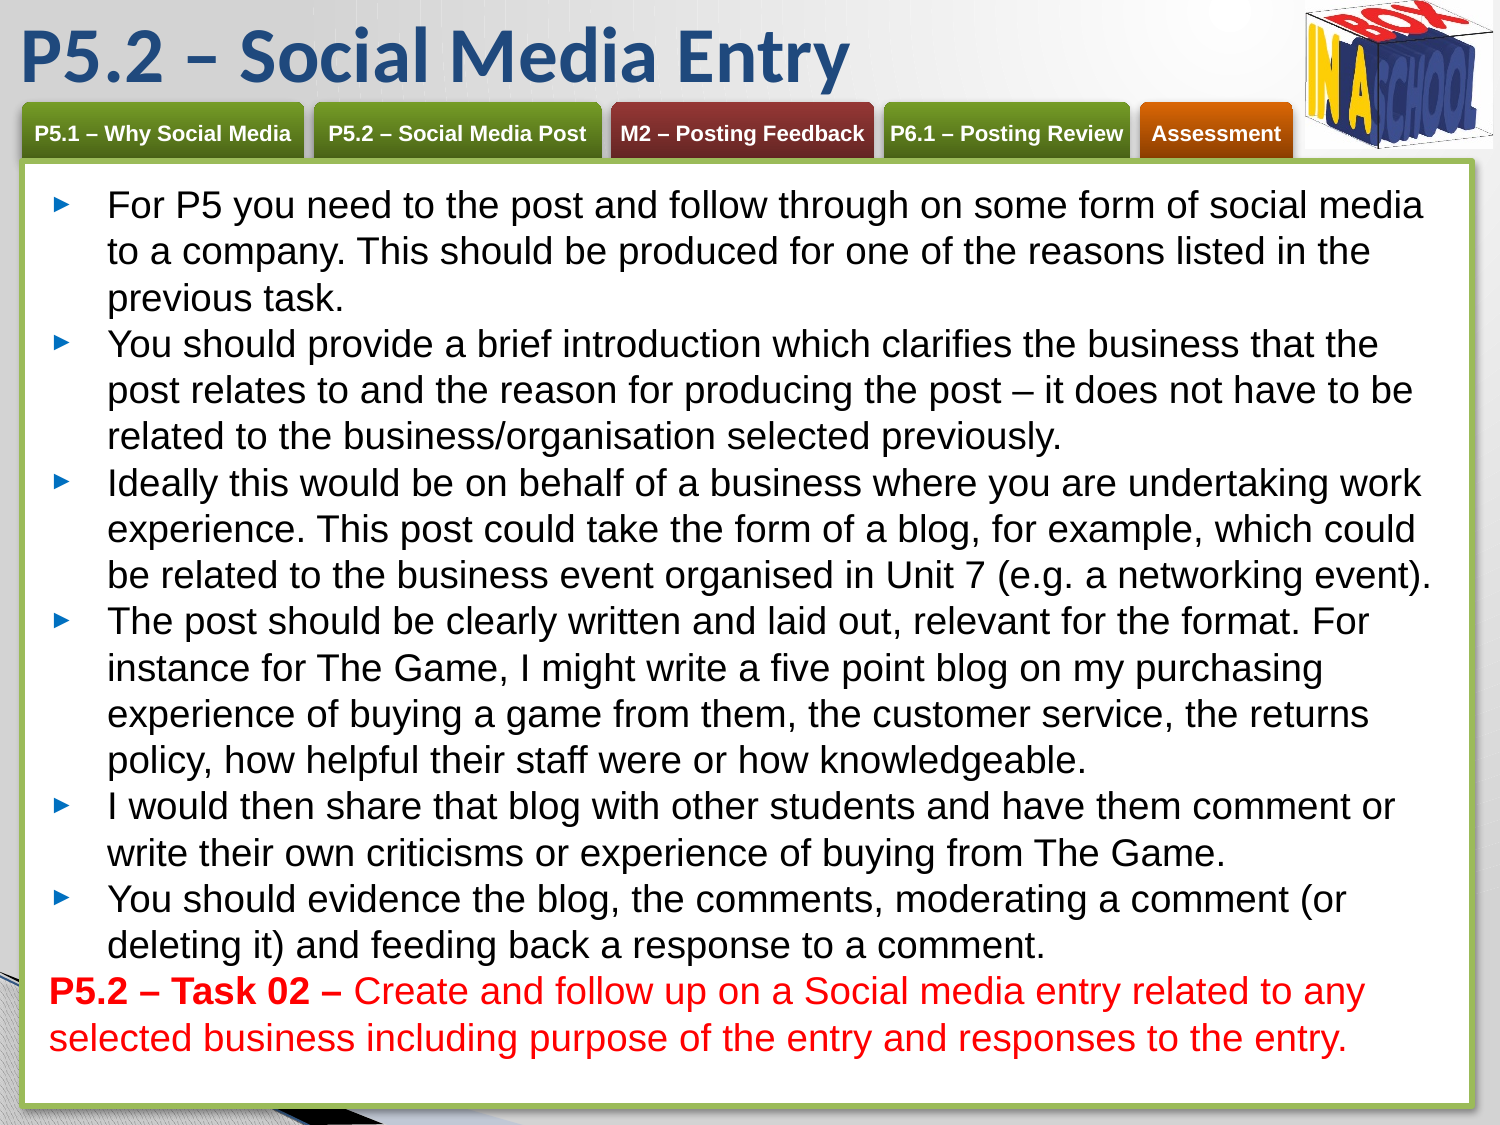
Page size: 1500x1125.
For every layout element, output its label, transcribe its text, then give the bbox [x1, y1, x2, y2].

text_box For P5 you need to the post and follow through on some form of social media to a company. This should be produced for one of the reasons listed in the previous task. You should provide a brief introduction which clarifies the business that the post relates to and the reason for producing the post – it does not have to be related to the business/organisation selected previously. Ideally this would be on behalf of a business where you are undertaking work experience. This post could take the form of a blog, for example, which could be related to the business event organised in Unit 7 (e.g. a networking event). The post should be clearly written and laid out, relevant for the format. For instance for The Game, I might write a five point blog on my purchasing experience of buying a game from them, the customer service, the returns policy, how helpful their staff were or how knowledgeable. I would then share that blog with other students and have them comment or write their own criticisms or experience of buying from The Game. You should evidence the blog, the comments, moderating a comment (or deleting it) and feeding back a response to a comment. P5.2 – Task 02 – Create and follow up on a Social media entry related to any selected business including purpose of the entry and responses to the entry. [34, 172, 1454, 1066]
picture [281, 1114, 303, 1125]
title P5.2 – Social Media Entry [5, 0, 1270, 102]
picture [1305, 0, 1494, 149]
